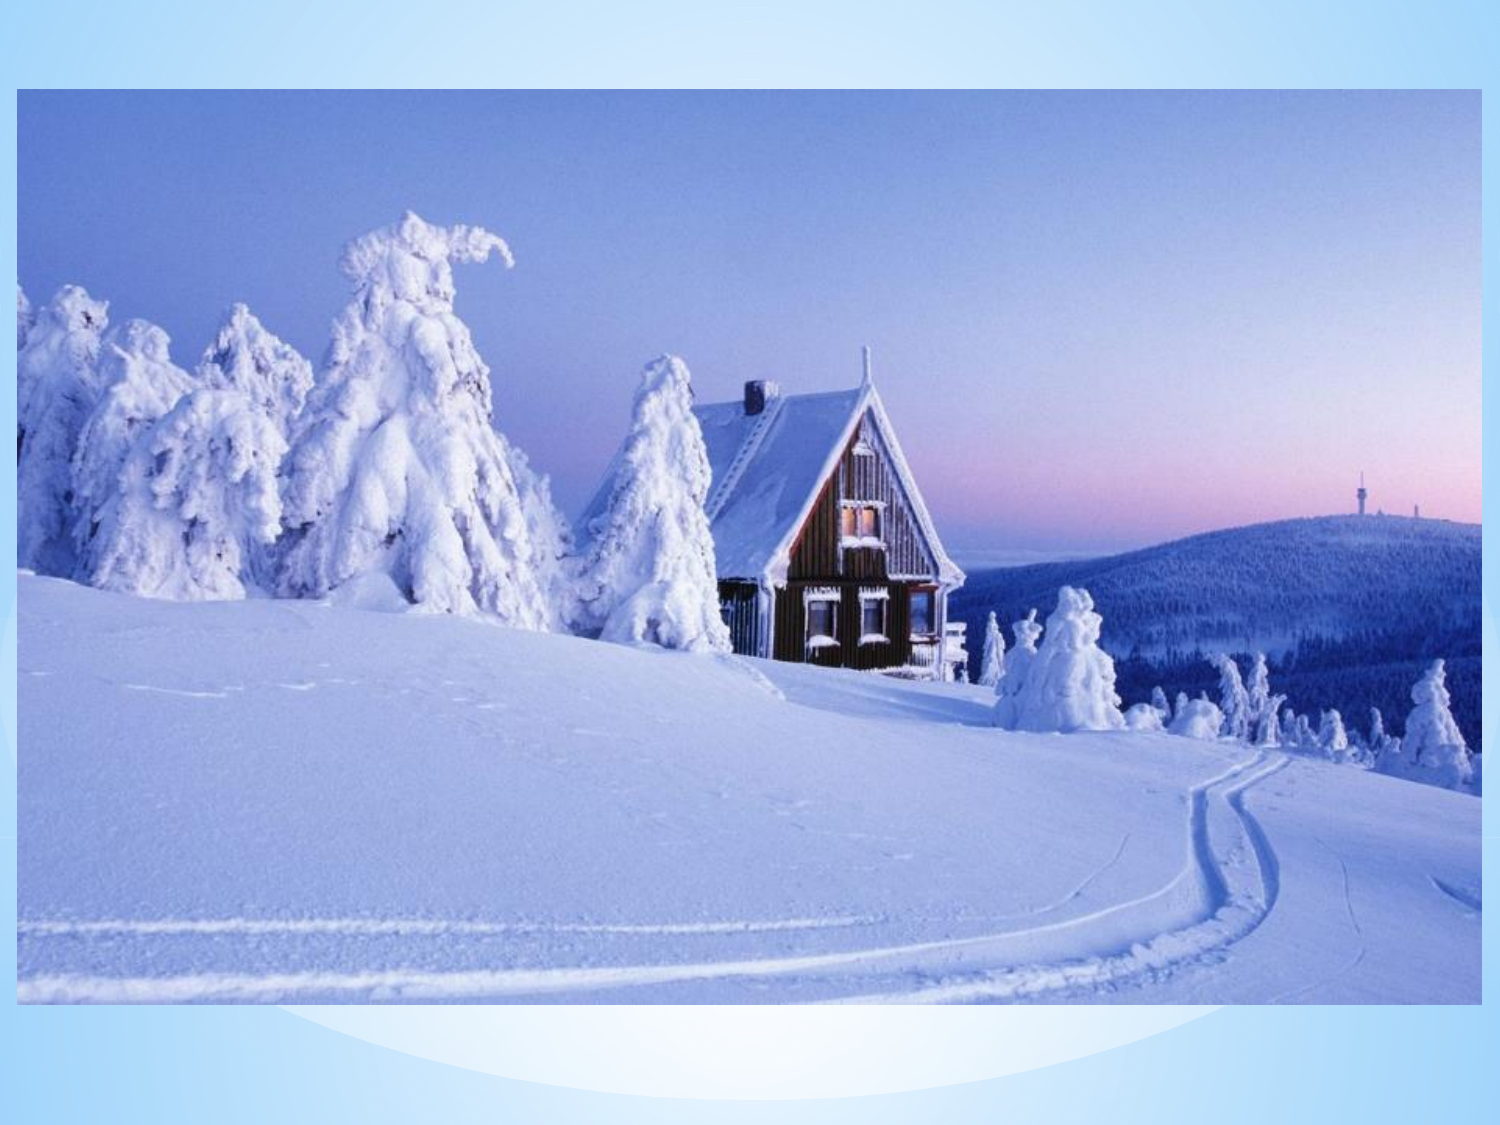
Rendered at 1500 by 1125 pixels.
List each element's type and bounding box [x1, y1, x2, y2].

list [17, 89, 1482, 1006]
